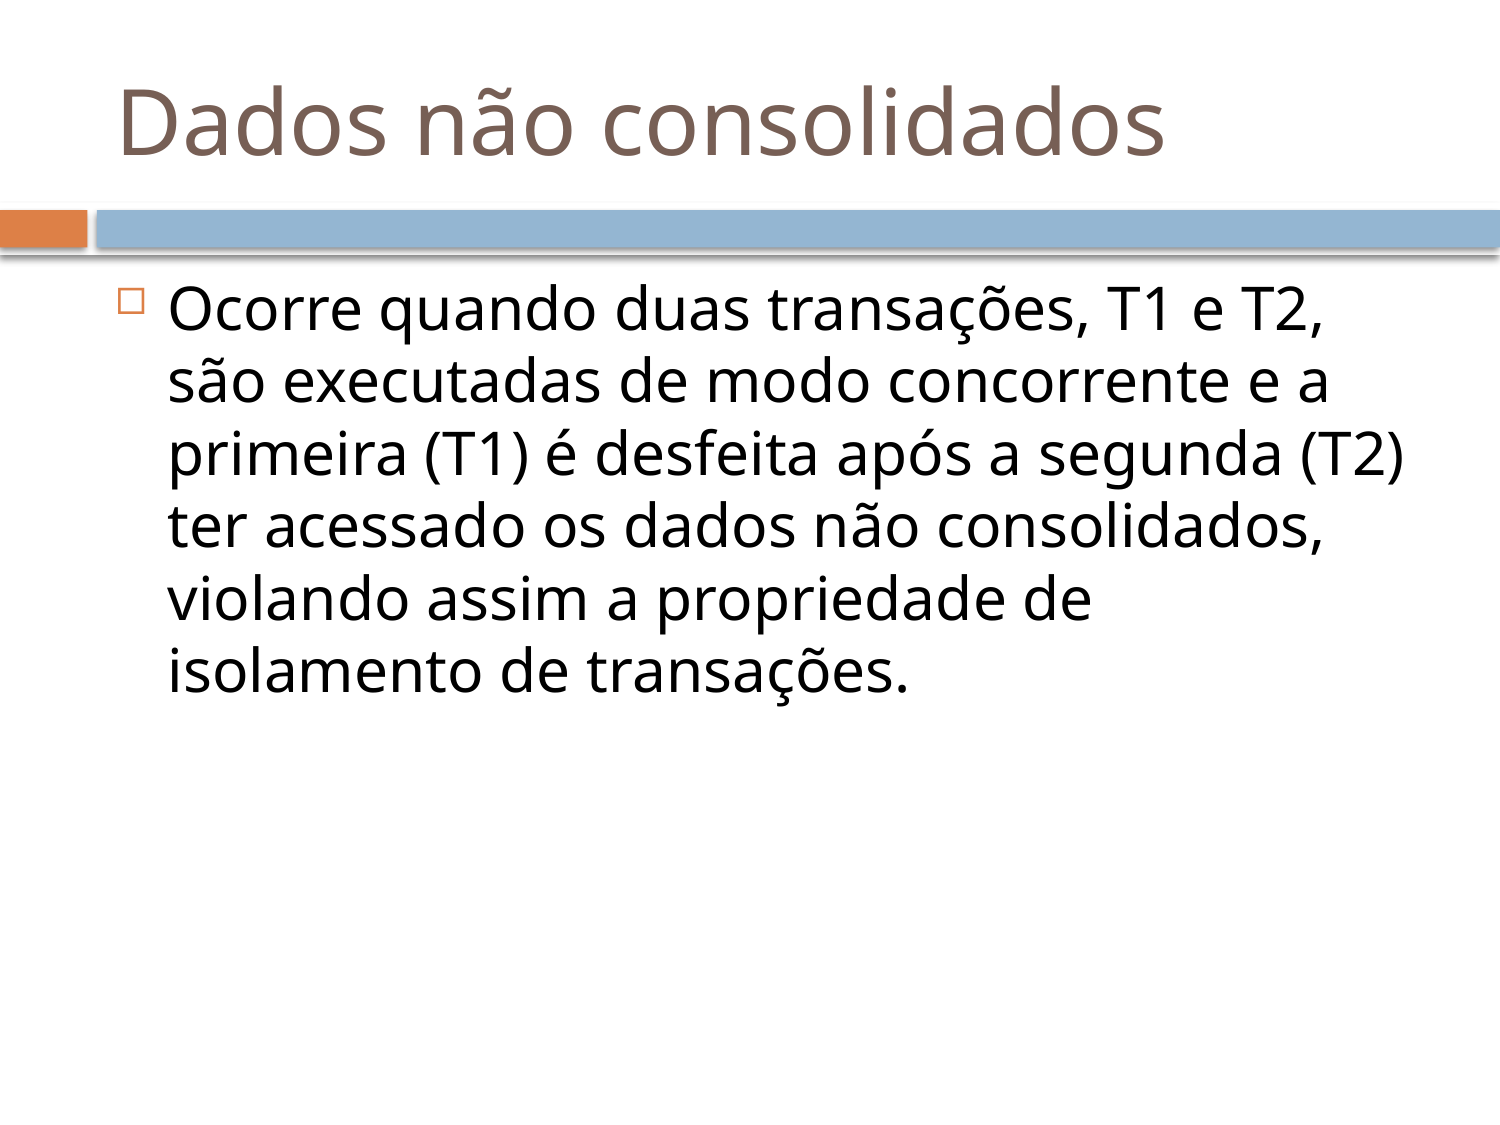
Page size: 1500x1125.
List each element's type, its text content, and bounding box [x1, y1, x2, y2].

title Dados não consolidados [100, 37, 1438, 200]
list Ocorre quando duas transações, T1 e T2, são executadas de modo concorrente e a primeira (T1) é desfeita após a segunda (T2) ter acessado os dados não consolidados, violando assim a propriedade de isolamento de transações. [100, 262, 1438, 1000]
